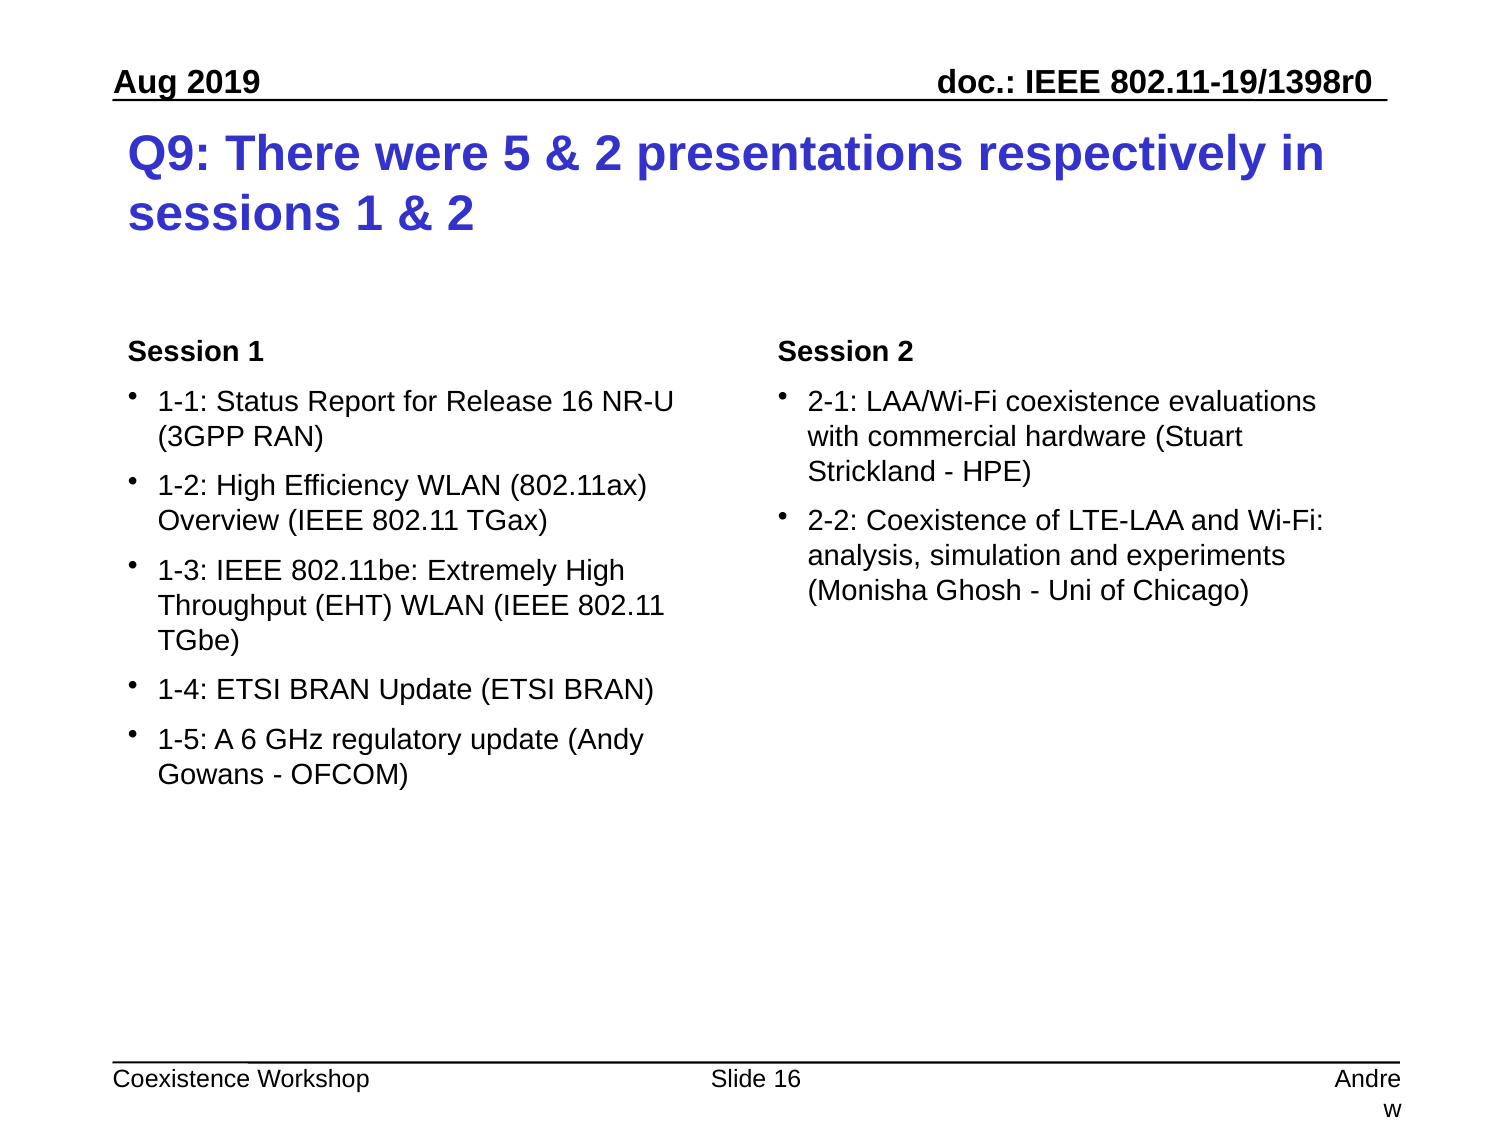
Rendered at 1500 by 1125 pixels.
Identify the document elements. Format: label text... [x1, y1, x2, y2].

slide_number Slide 16 [709, 1061, 803, 1093]
list Session 1 1-1: Status Report for Release 16 NR-U (3GPP RAN) 1-2: High Efficiency WLAN (802.11ax) Overview (IEEE 802.11 TGax) 1-3: IEEE 802.11be: Extremely High Throughput (EHT) WLAN (IEEE 802.11 TGbe) 1-4: ETSI BRAN Update (ETSI BRAN) 1-5: A 6 GHz regulatory update (Andy Gowans - OFCOM) [112, 324, 738, 1000]
title Q9: There were 5 & 2 presentations respectively in sessions 1 & 2 [112, 112, 1388, 288]
list Session 2 2-1: LAA/Wi-Fi coexistence evaluations with commercial hardware (Stuart Strickland - HPE) 2-2: Coexistence of LTE-LAA and Wi-Fi: analysis, simulation and experiments (Monisha Ghosh - Uni of Chicago) [762, 324, 1388, 1000]
footer Andrew Myles, Cisco [1320, 1061, 1402, 1093]
